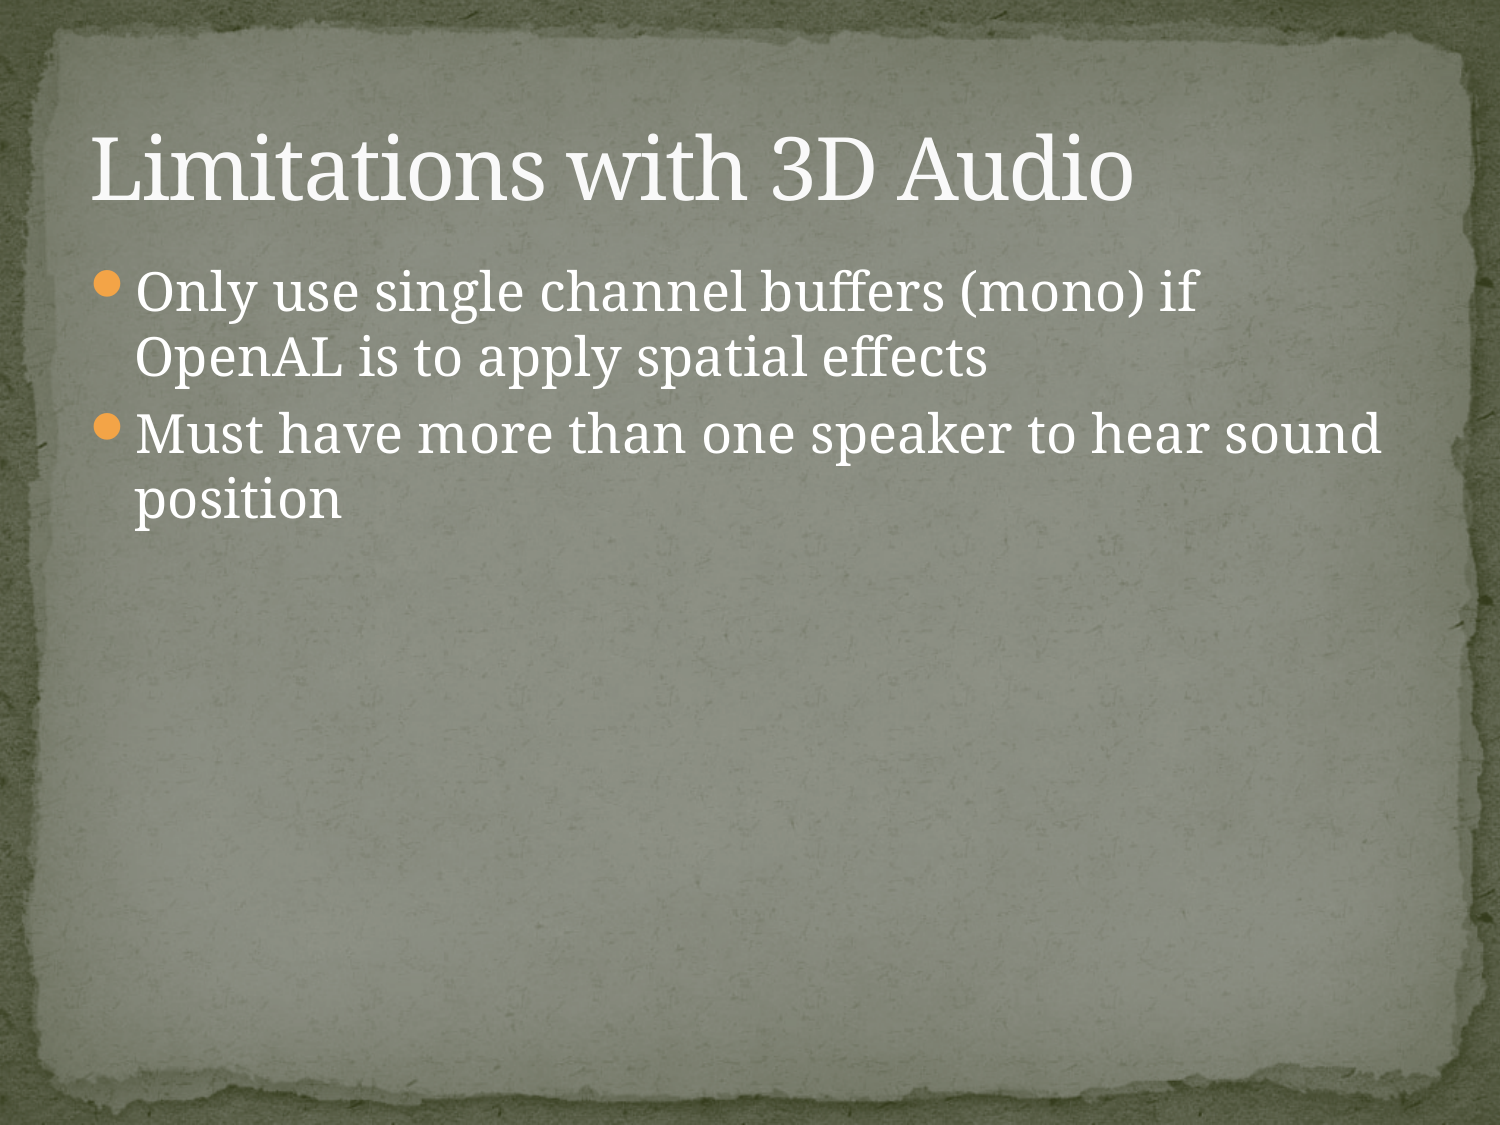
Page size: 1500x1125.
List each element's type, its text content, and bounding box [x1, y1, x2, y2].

list Only use single channel buffers (mono) if OpenAL is to apply spatial effects Must have more than one speaker to hear sound position [75, 249, 1425, 1000]
title Limitations with 3D Audio [74, 24, 1425, 225]
